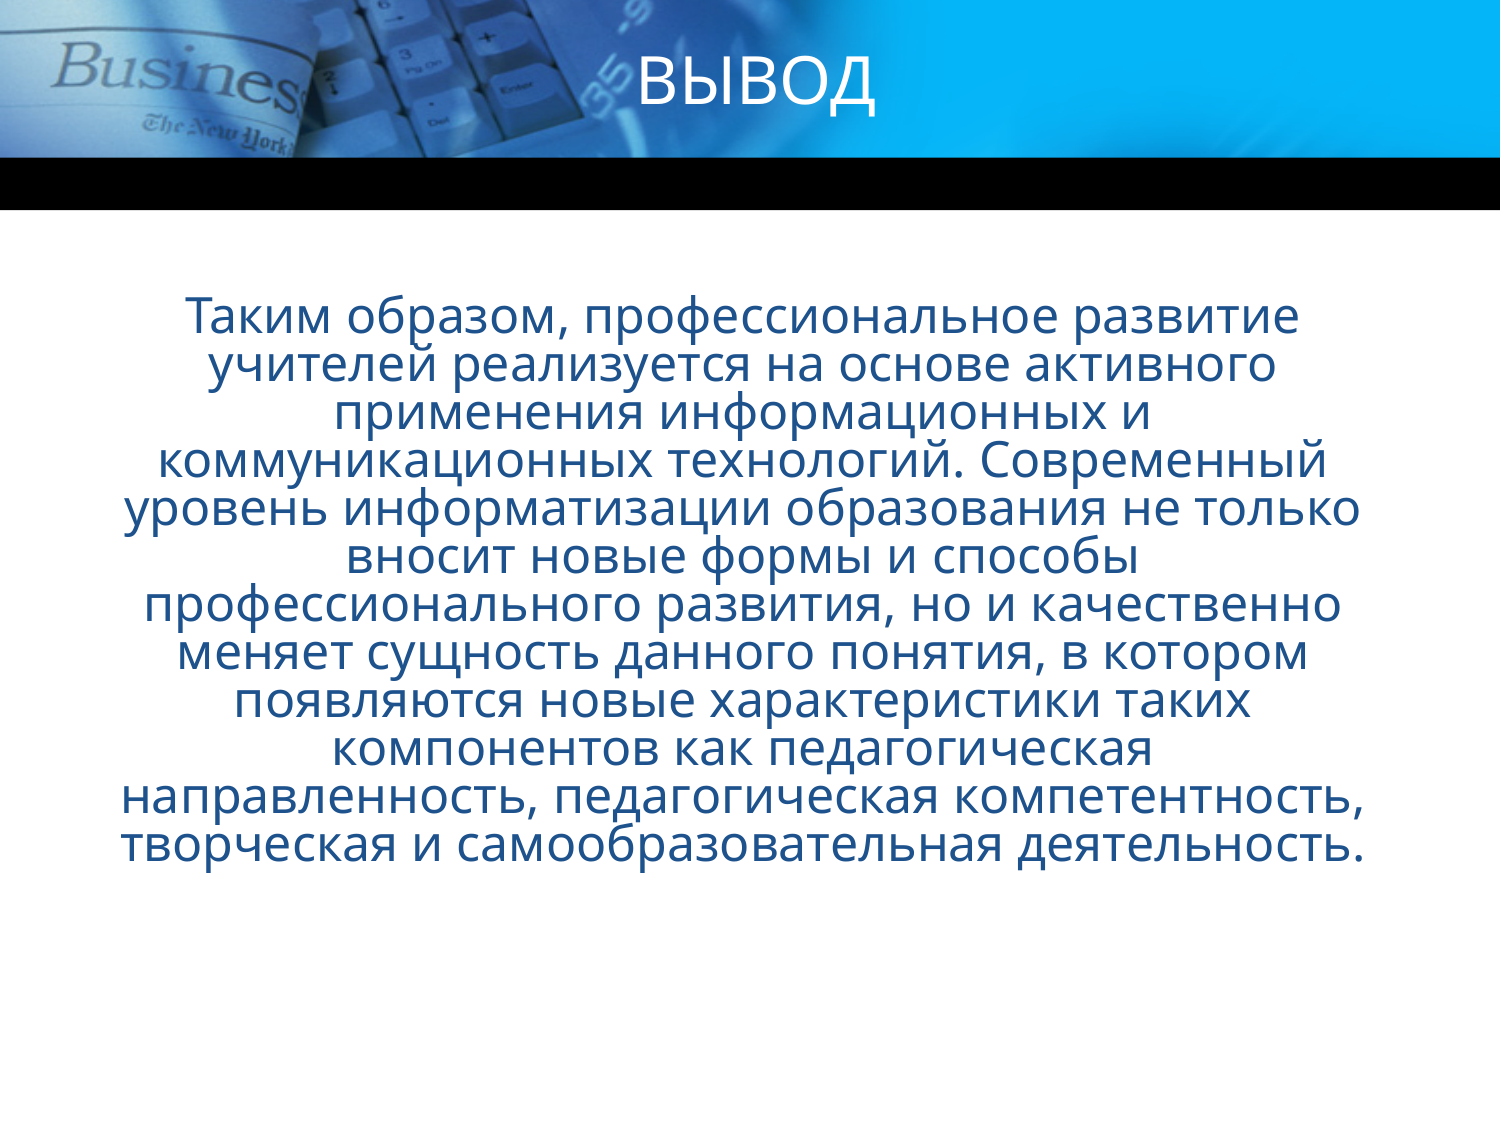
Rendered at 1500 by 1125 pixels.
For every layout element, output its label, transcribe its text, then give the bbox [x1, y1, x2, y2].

picture [0, 0, 830, 157]
list Таким образом, профессиональное развитие учителей реализуется на основе активного применения информационных и коммуникационных технологий. Современный уровень информатизации образования не только вносит новые формы и способы профессионального развития, но и качественно меняет сущность данного понятия, в котором появляются новые характеристики таких компонентов как педагогическая направленность, педагогическая компетентность, творческая и самообразовательная деятельность. [101, 287, 1386, 1038]
title ВЫВОД [37, 24, 1475, 130]
